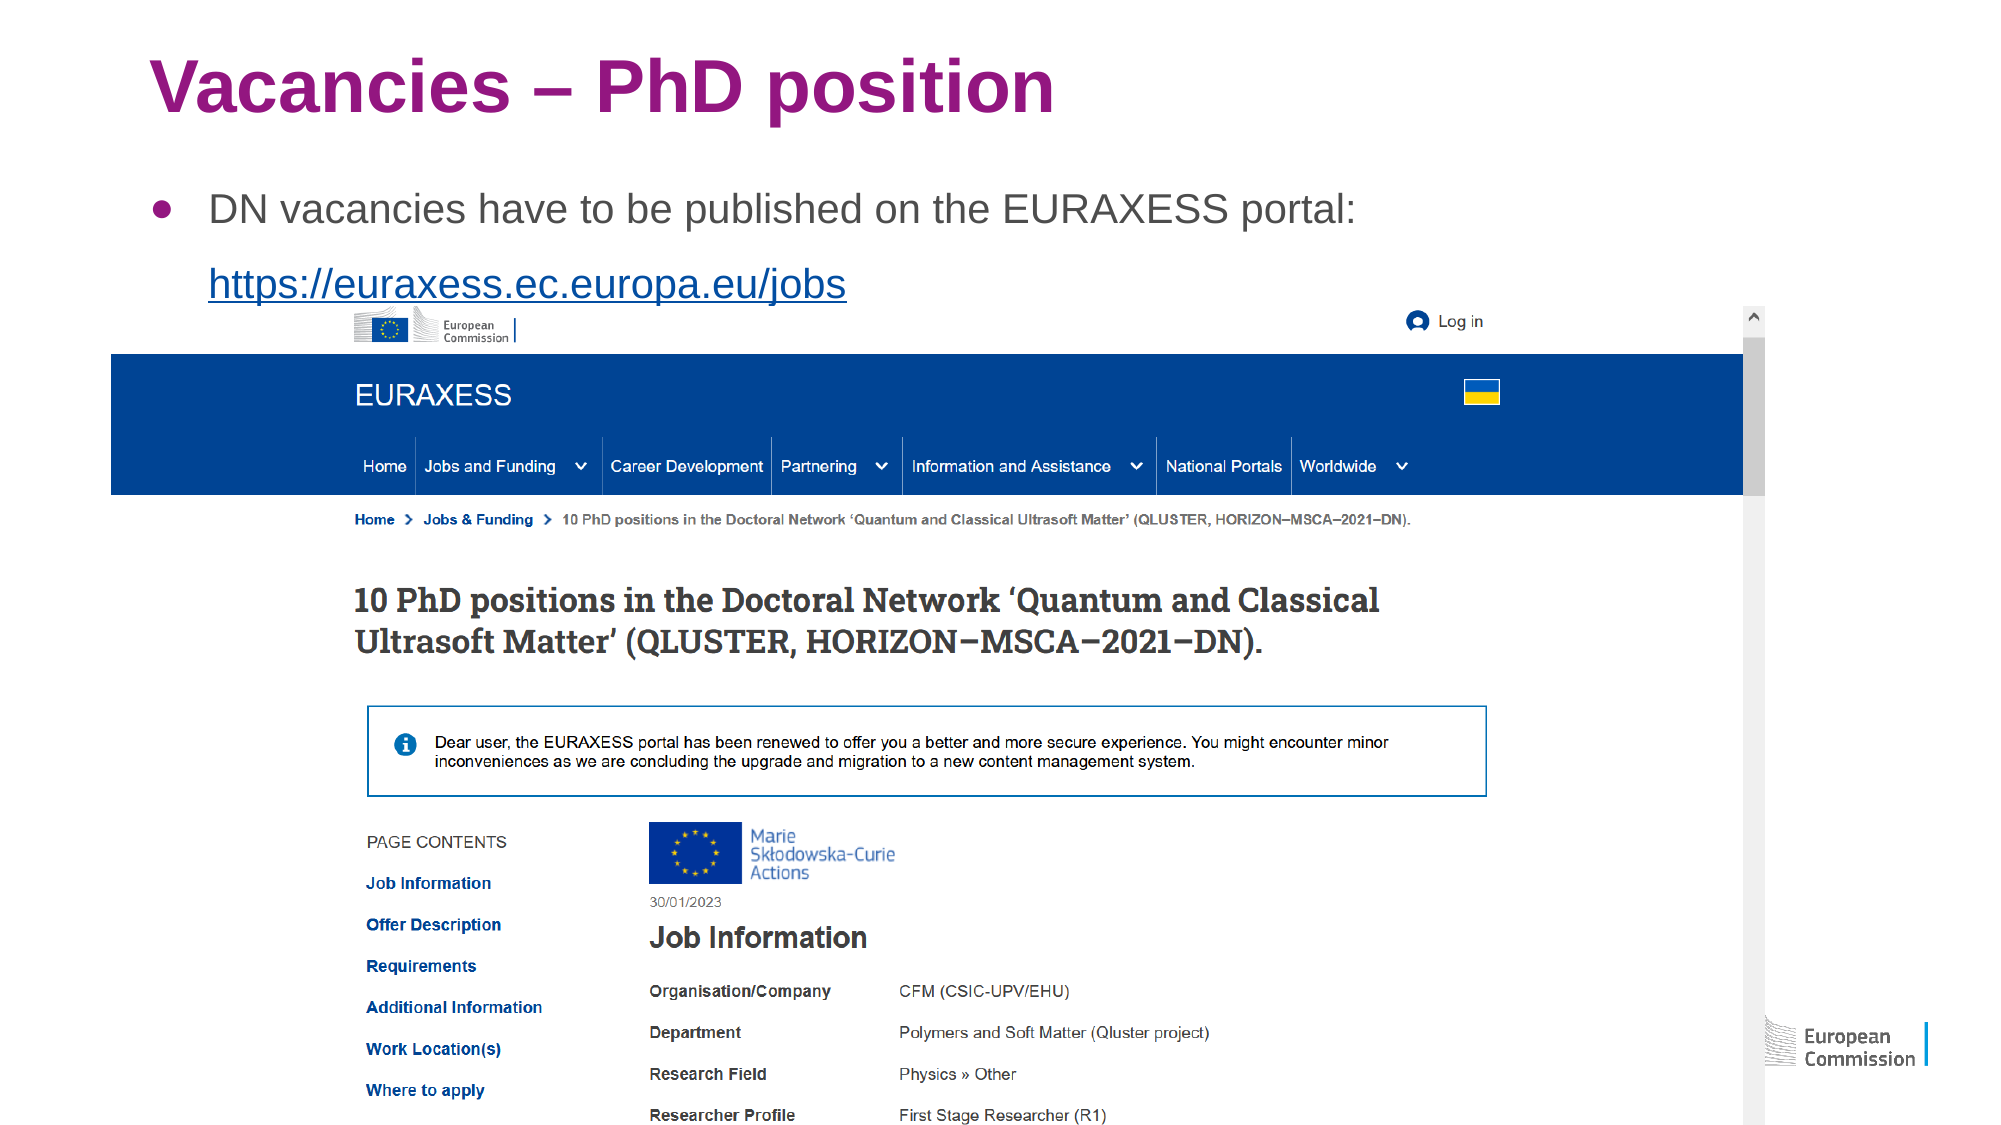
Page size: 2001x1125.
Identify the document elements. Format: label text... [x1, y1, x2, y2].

picture [110, 306, 1928, 1125]
title Vacancies – PhD position [134, 29, 1860, 128]
list DN vacancies have to be published on the EURAXESS portal: https://euraxess.ec.europa.eu/jobs [134, 149, 1857, 341]
